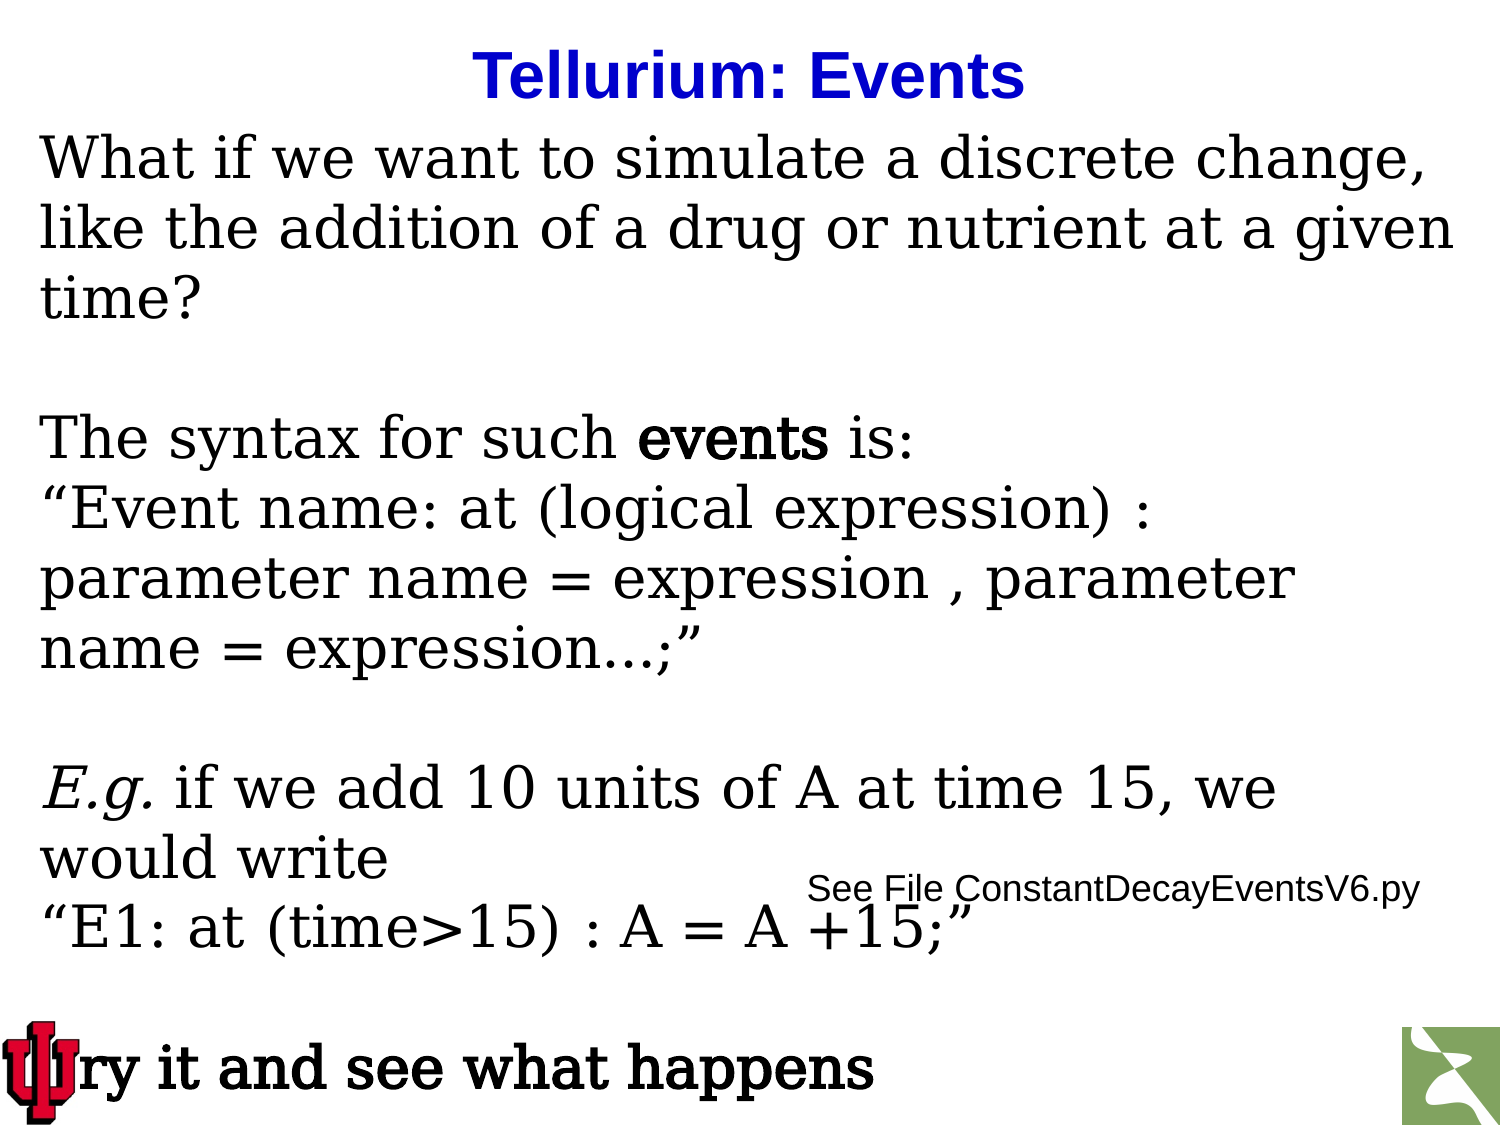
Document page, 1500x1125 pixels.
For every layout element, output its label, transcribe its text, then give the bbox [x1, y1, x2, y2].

text_box What if we want to simulate a discrete change, like the addition of a drug or nutrient at a given time? The syntax for such events is: “Event name: at (logical expression) : parameter name = expression , parameter name = expression…;” E.g. if we add 10 units of A at time 15, we would write “E1: at (time>15) : A = A +15;” Try it and see what happens [24, 478, 1488, 556]
text_box [0, 556, 1500, 663]
picture [0, 1020, 80, 1125]
text_box [0, 112, 1500, 478]
picture [1402, 1027, 1500, 1125]
text_box See File ConstantDecayEventsV6.py [791, 856, 1452, 916]
text_box What if we want to simulate a discrete change, like the addition of a drug or nutrient at a given time? The syntax for such events is: “Event name: at (logical expression) : parameter name = expression , parameter name = expression…;” E.g. if we add 10 units of A at time 15, we would write “E1: at (time>15) : A = A +15;” Try it and see what happens [24, 663, 1488, 1125]
title Tellurium: Events [0, 19, 1500, 112]
